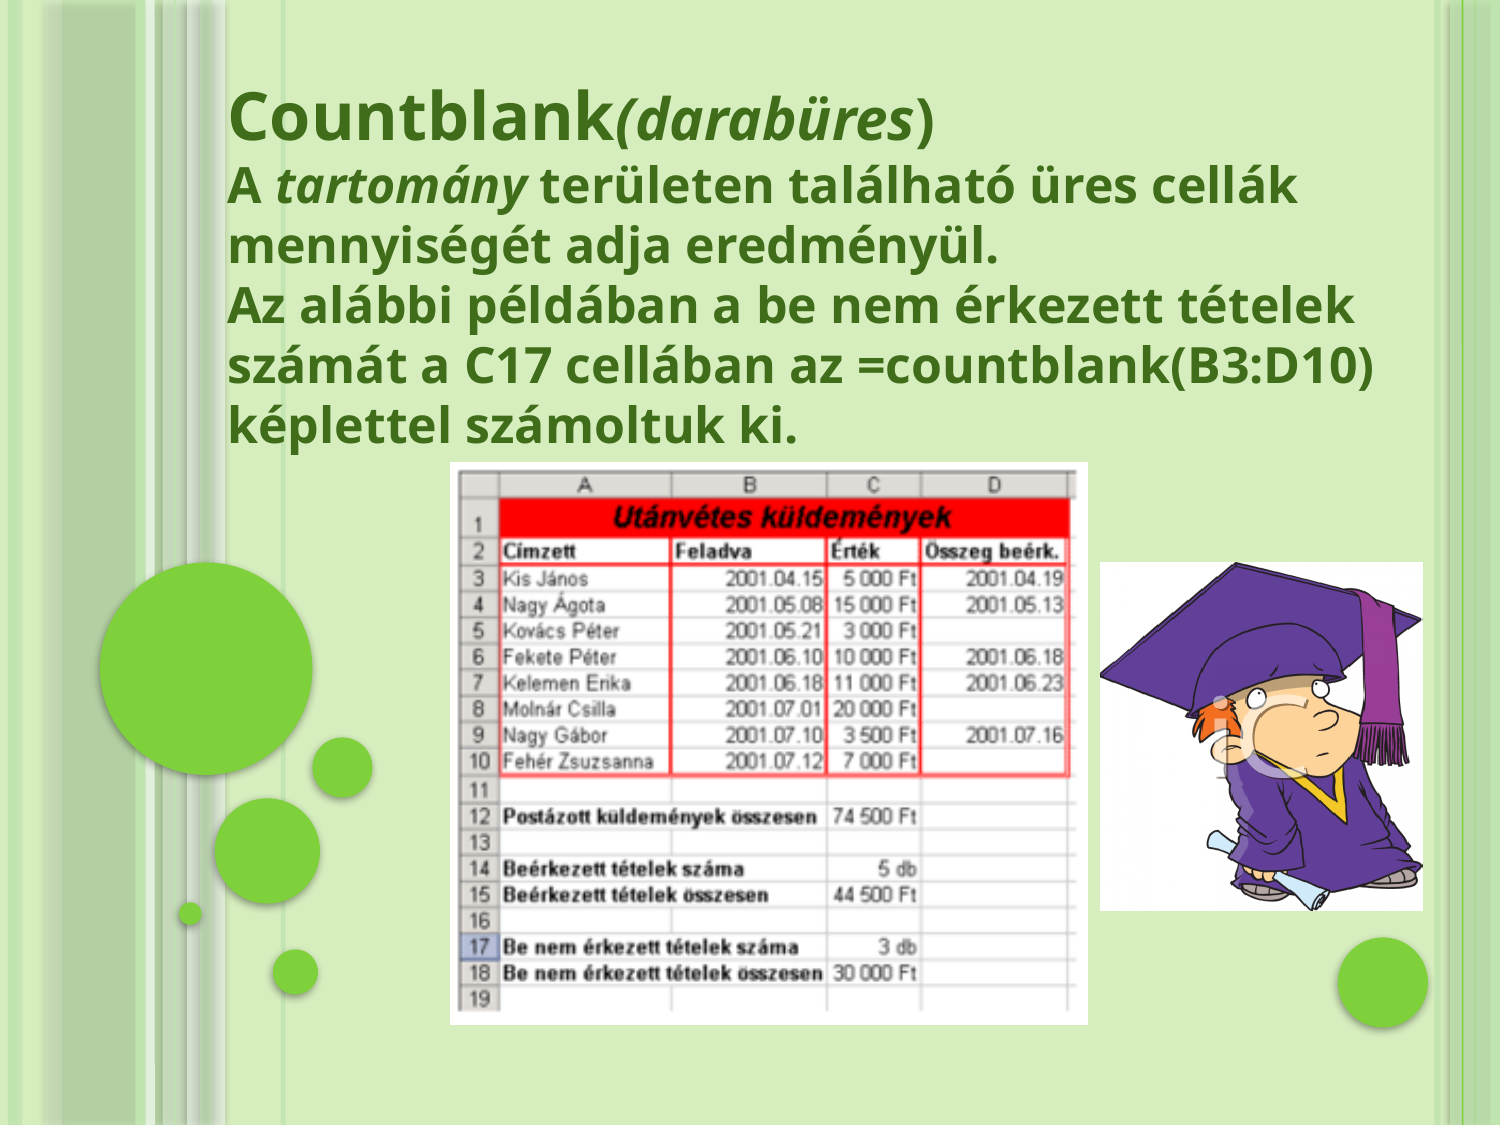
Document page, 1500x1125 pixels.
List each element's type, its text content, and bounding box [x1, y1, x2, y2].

picture [1099, 561, 1424, 912]
picture [449, 461, 1088, 1026]
text_box Countblank(darabüres) A tartomány területen található üres cellák mennyiségét adja eredményül. Az alábbi példában a be nem érkezett tételek számát a C17 cellában az =countblank(B3:D10) képlettel számoltuk ki. [212, 65, 1450, 551]
